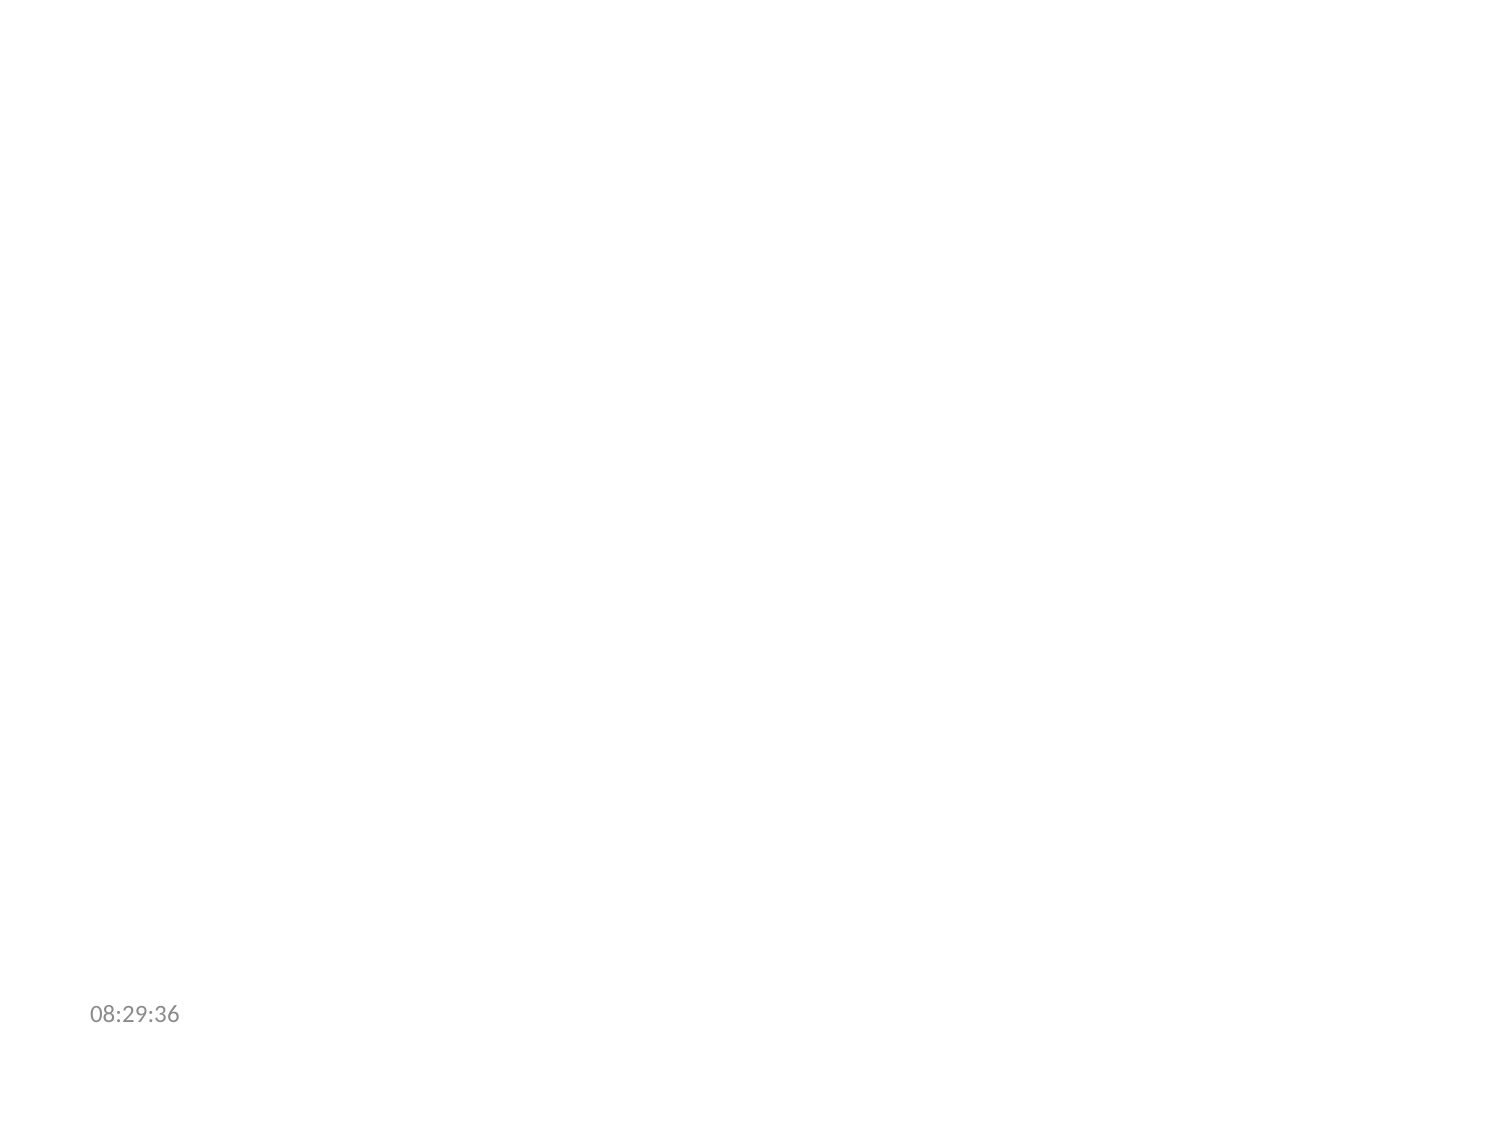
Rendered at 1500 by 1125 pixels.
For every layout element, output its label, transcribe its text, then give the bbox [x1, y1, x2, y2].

text_box 15:35:09 [75, 982, 425, 1043]
